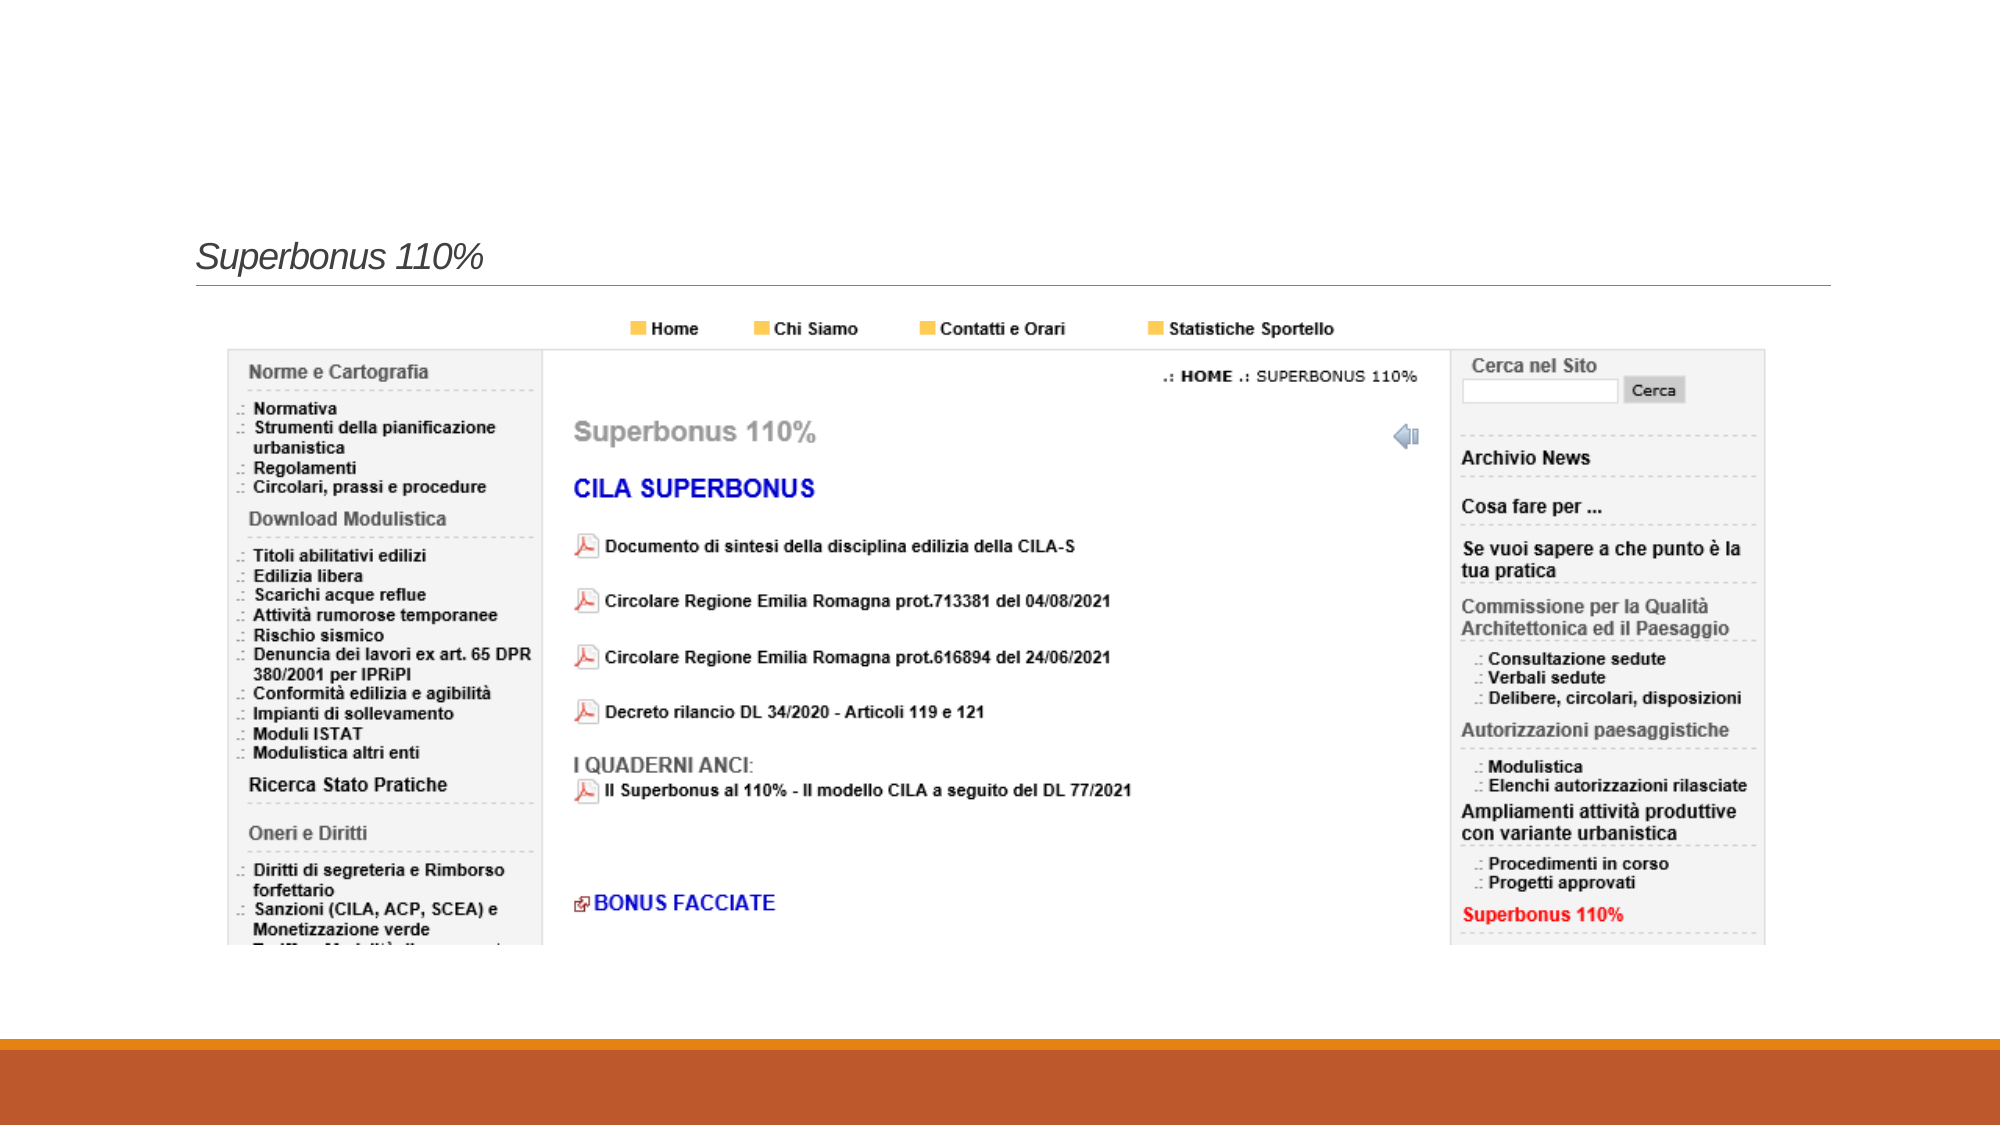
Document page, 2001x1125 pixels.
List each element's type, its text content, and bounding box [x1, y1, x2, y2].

title Superbonus 110% [180, 47, 1830, 285]
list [215, 320, 1795, 946]
